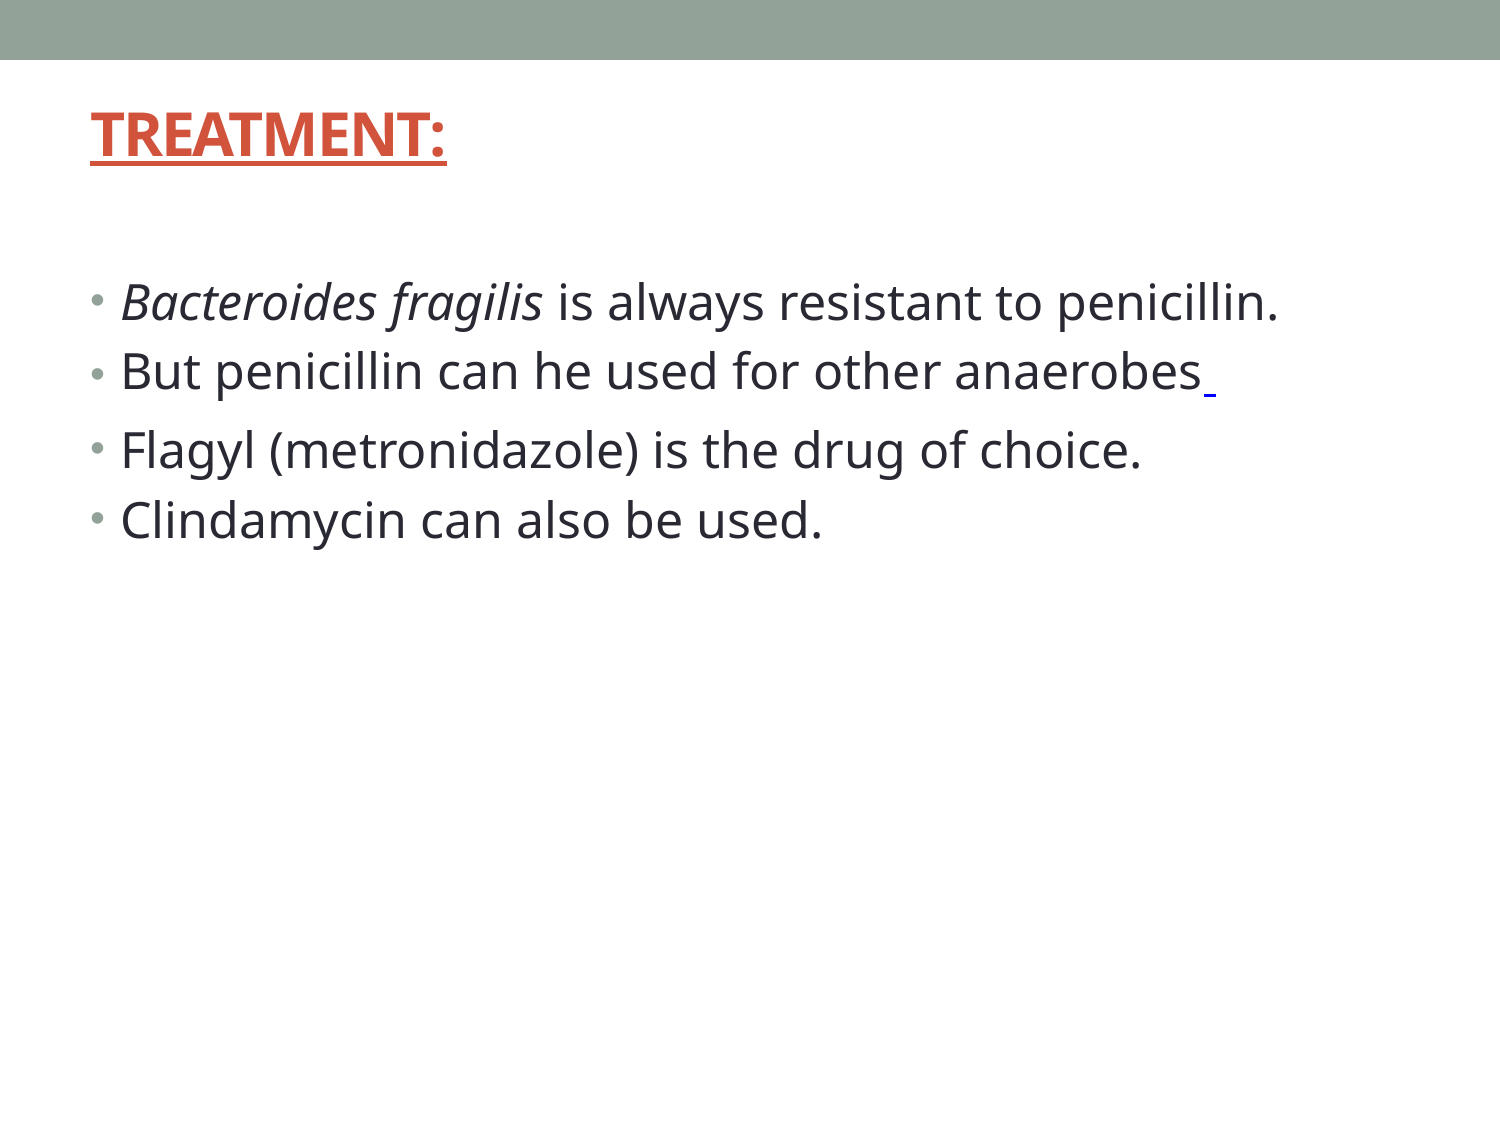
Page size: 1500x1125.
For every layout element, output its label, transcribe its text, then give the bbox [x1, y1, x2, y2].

title TREATMENT: [75, 87, 1425, 250]
list Bacteroides fragilis is always resistant to penicillin. But penicillin can he used for other anaerobes Flagyl (metronidazole) is the drug of choice. Clindamycin can also be used. [75, 262, 1425, 1063]
